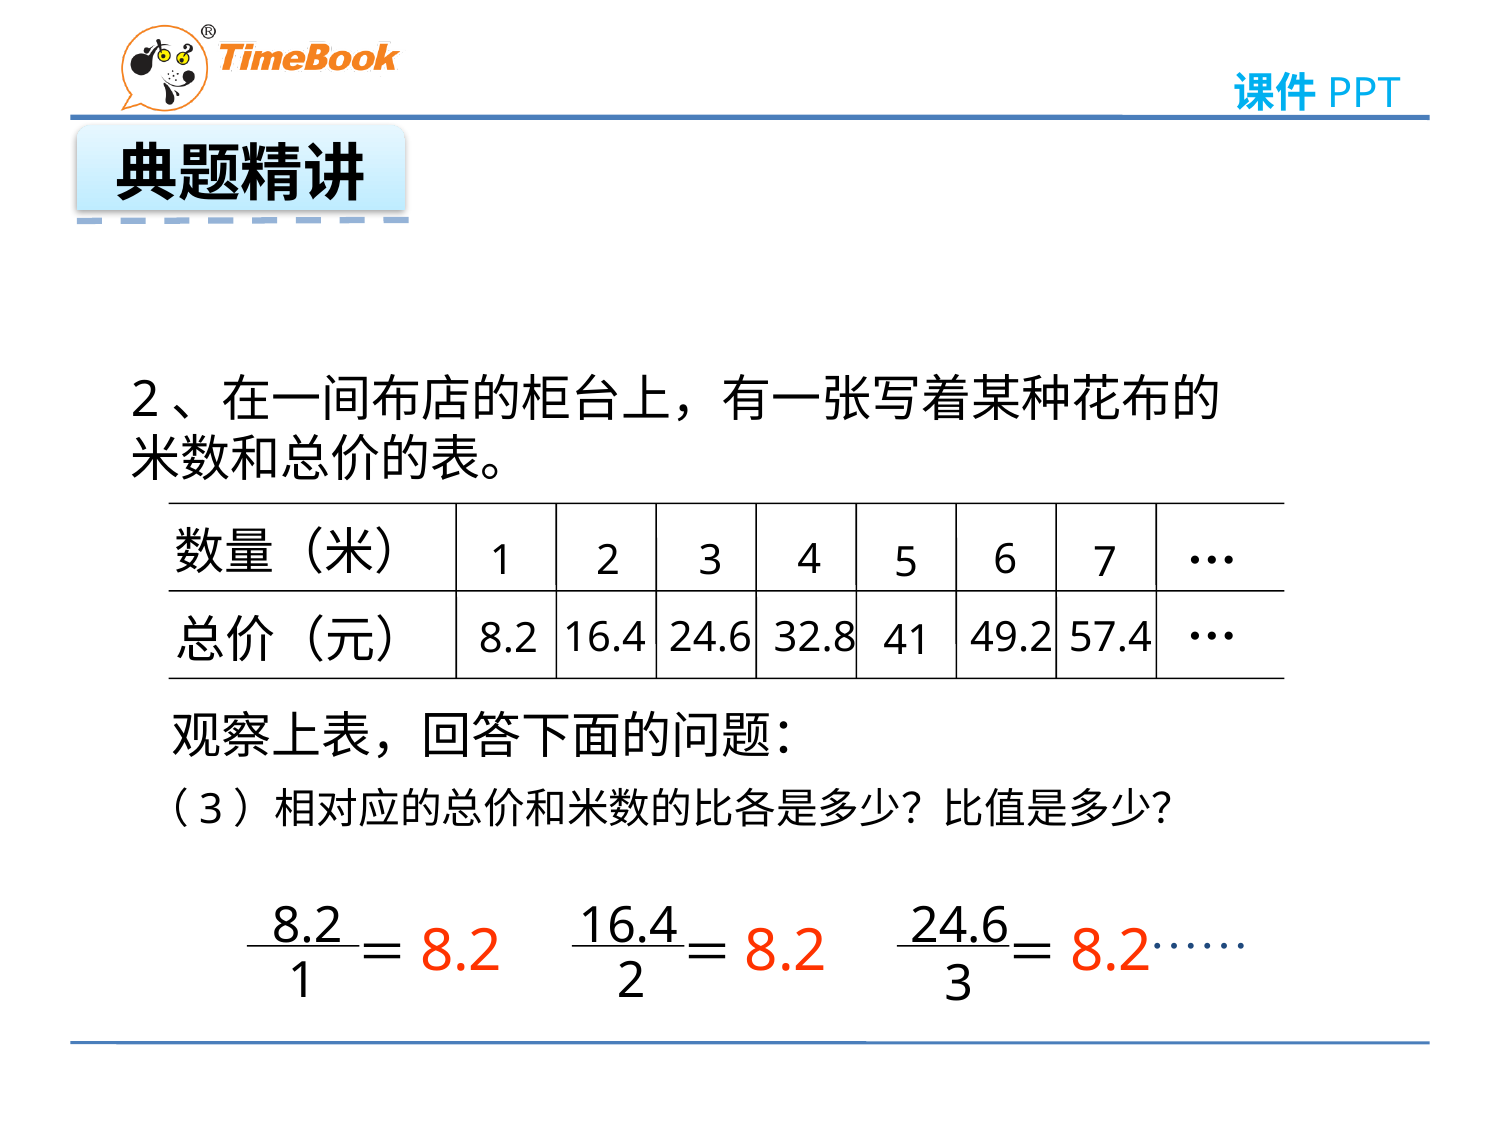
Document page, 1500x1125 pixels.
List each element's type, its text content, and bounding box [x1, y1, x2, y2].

text_box …… [1134, 890, 1335, 966]
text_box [567, 885, 690, 1016]
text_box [246, 885, 360, 1016]
text_box 典题精讲 [76, 124, 406, 212]
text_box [159, 503, 1285, 679]
text_box ＝8.2 [1030, 904, 1167, 990]
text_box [894, 885, 1025, 1019]
picture [118, 22, 408, 113]
text_box ＝8.2 [695, 904, 842, 990]
text_box 2、在一间布店的柜台上，有一张写着某种花布的 米数和总价的表。 [116, 358, 1237, 494]
text_box ＝8.2 [363, 904, 517, 990]
text_box （3）相对应的总价和米数的比各是多少？比值是多少？ [132, 774, 1209, 840]
text_box 观察上表，回答下面的问题： [156, 696, 837, 772]
